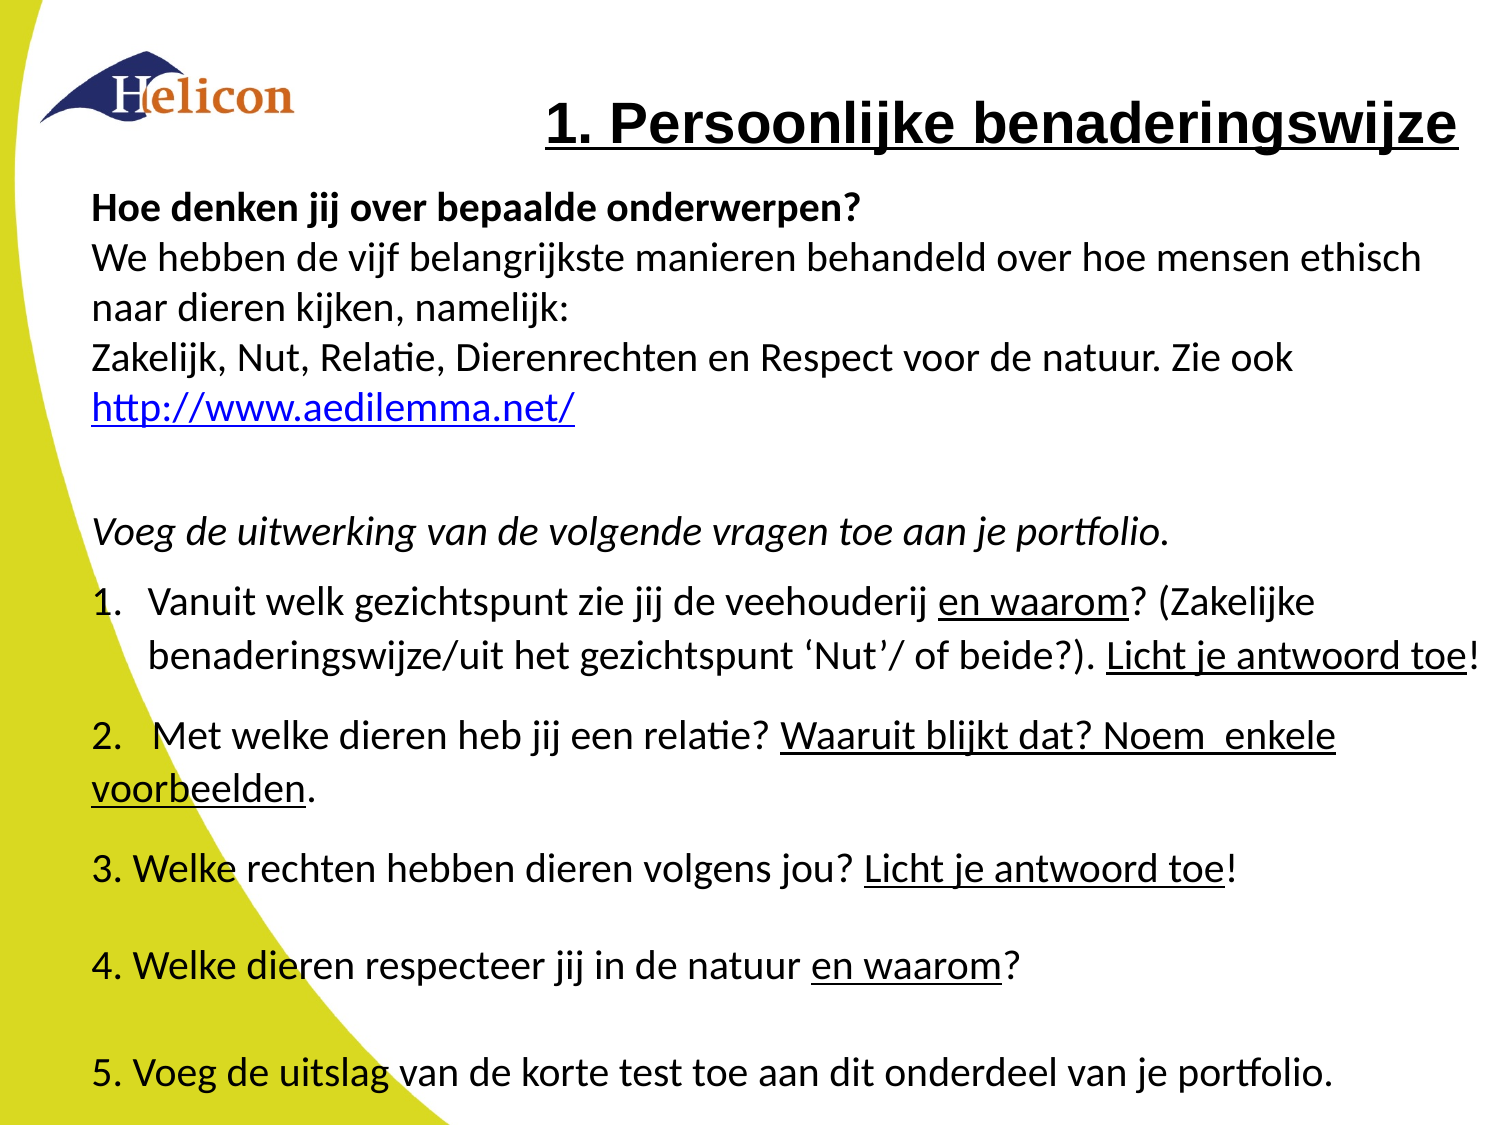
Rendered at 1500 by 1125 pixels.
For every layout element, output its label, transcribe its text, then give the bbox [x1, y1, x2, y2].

title 1. Persoonlijke benaderingswijze [383, 101, 1474, 172]
picture [0, 0, 1500, 1125]
text_box Hoe denken jij over bepaalde onderwerpen? We hebben de vijf belangrijkste manieren behandeld over hoe mensen ethisch naar dieren kijken, namelijk: Zakelijk, Nut, Relatie, Dierenrechten en Respect voor de natuur. Zie ook http://www.aedilemma.net/ Voeg de uitwerking van de volgende vragen toe aan je portfolio. Vanuit welk gezichtspunt zie jij de veehouderij en waarom? (Zakelijke benaderingswijze/uit het gezichtspunt ‘Nut’/ of beide?). Licht je antwoord toe! 2. Met welke dieren heb jij een relatie? Waaruit blijkt dat? Noem enkele voorbeelden. 3. Welke rechten hebben dieren volgens jou? Licht je antwoord toe! 4. Welke dieren respecteer jij in de natuur en waarom? 5. Voeg de uitslag van de korte test toe aan dit onderdeel van je portfolio. [76, 172, 1500, 1125]
